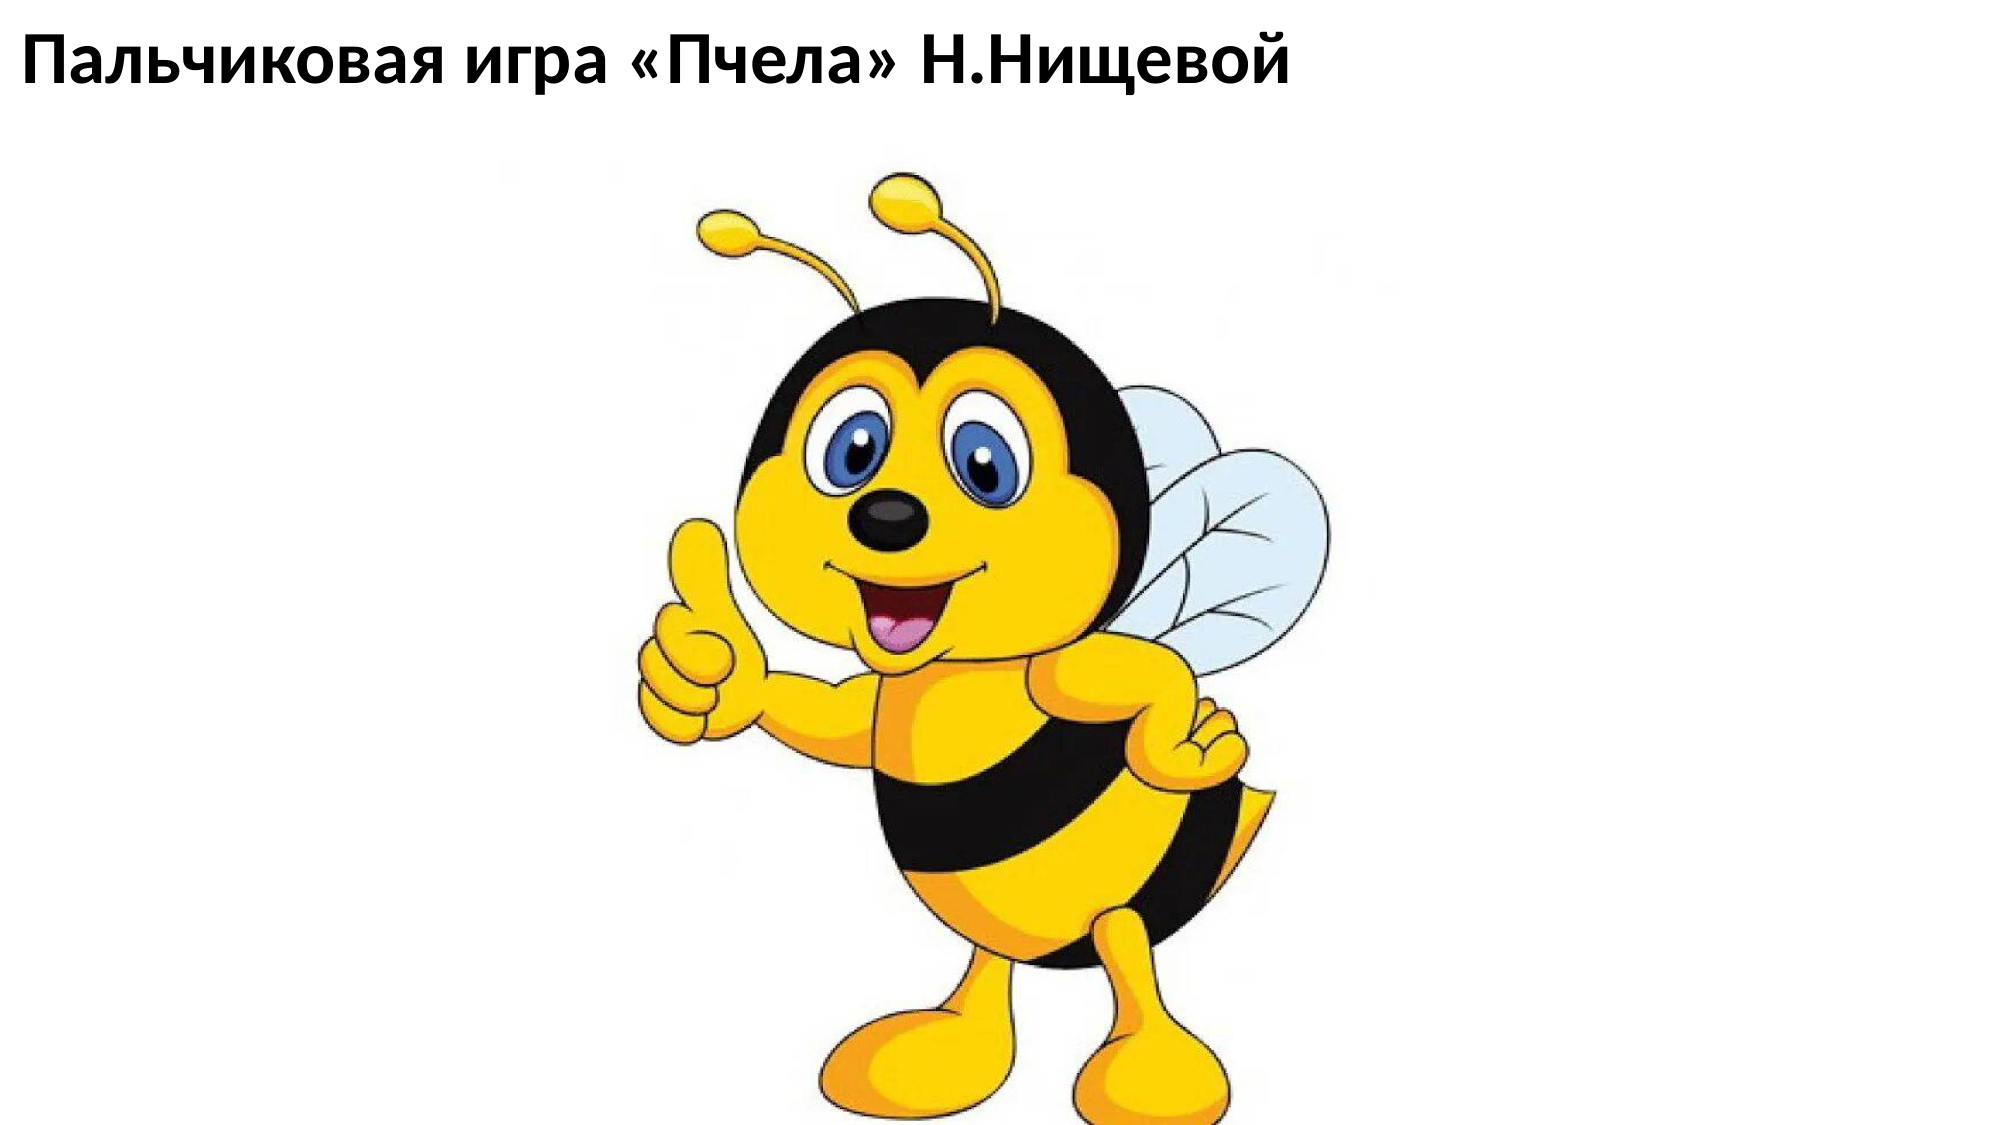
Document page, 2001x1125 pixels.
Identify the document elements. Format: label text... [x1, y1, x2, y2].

text_box Пальчиковая игра «Пчела» Н.Нищевой [6, 0, 1309, 106]
picture [445, 145, 1474, 1125]
